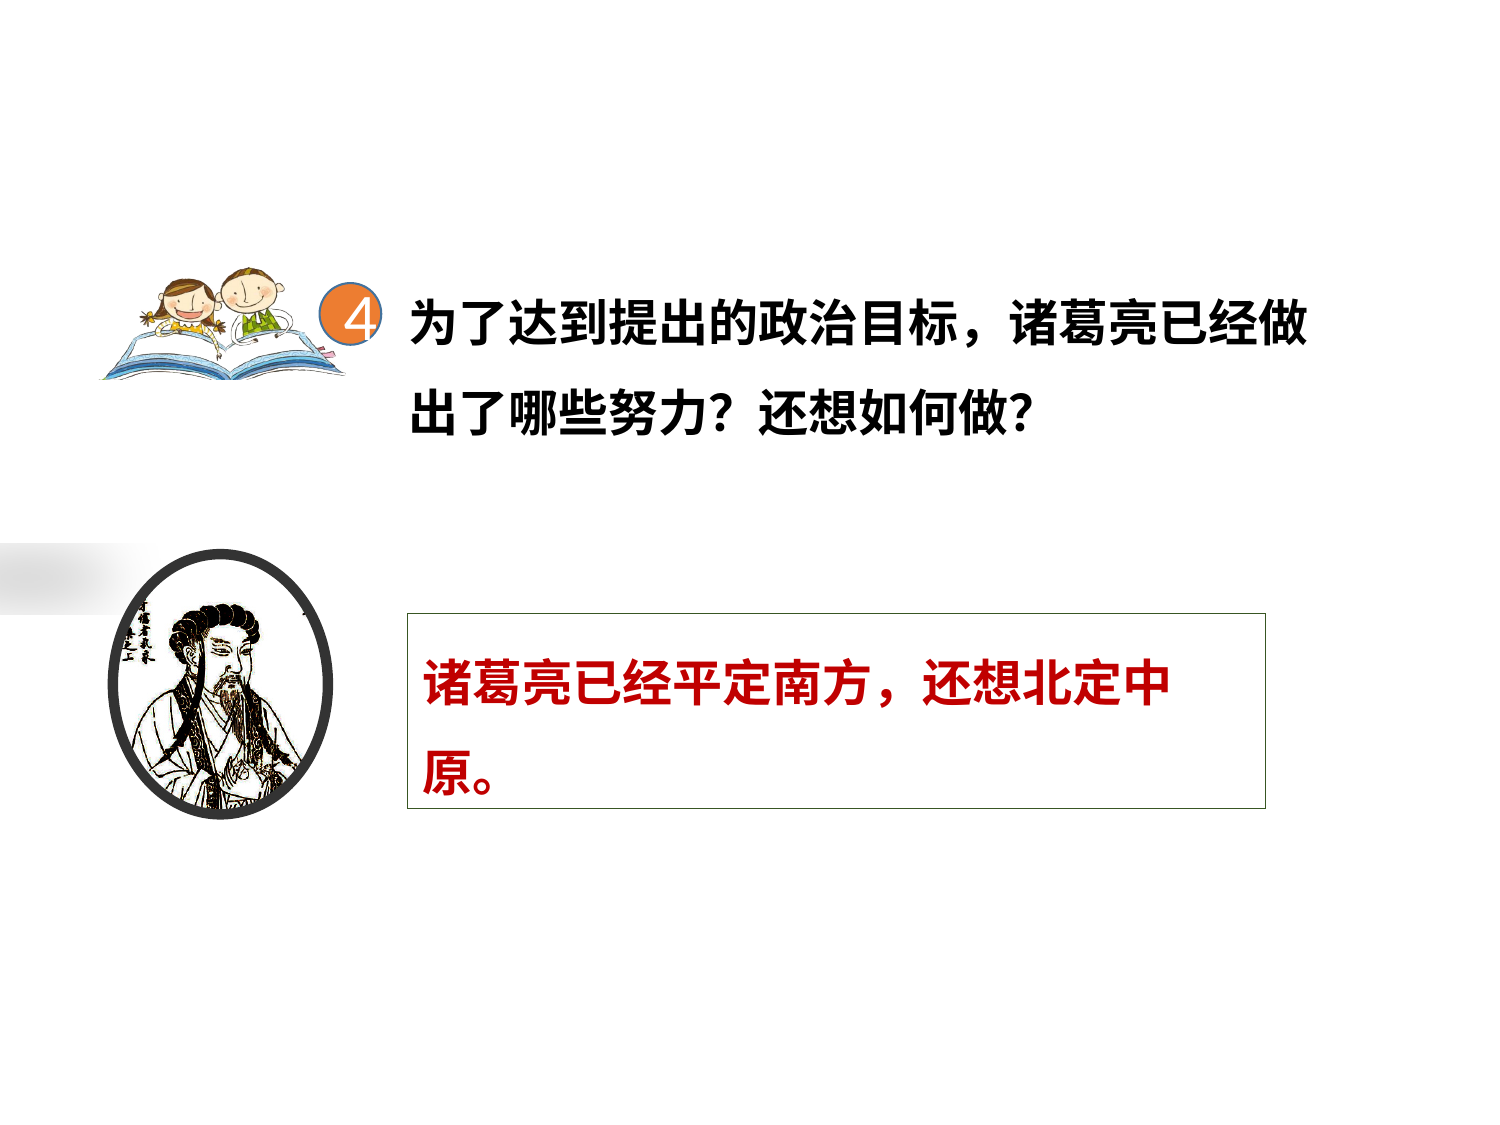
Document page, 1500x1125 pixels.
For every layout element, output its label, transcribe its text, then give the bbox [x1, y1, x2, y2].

text_box 为了达到提出的政治目标，诸葛亮已经做出了哪些努力？还想如何做？ [394, 253, 1340, 449]
text_box 诸葛亮已经平定南方，还想北定中原。 [407, 613, 1266, 809]
picture [98, 265, 346, 380]
text_box 4 [346, 282, 383, 346]
picture [112, 554, 328, 815]
